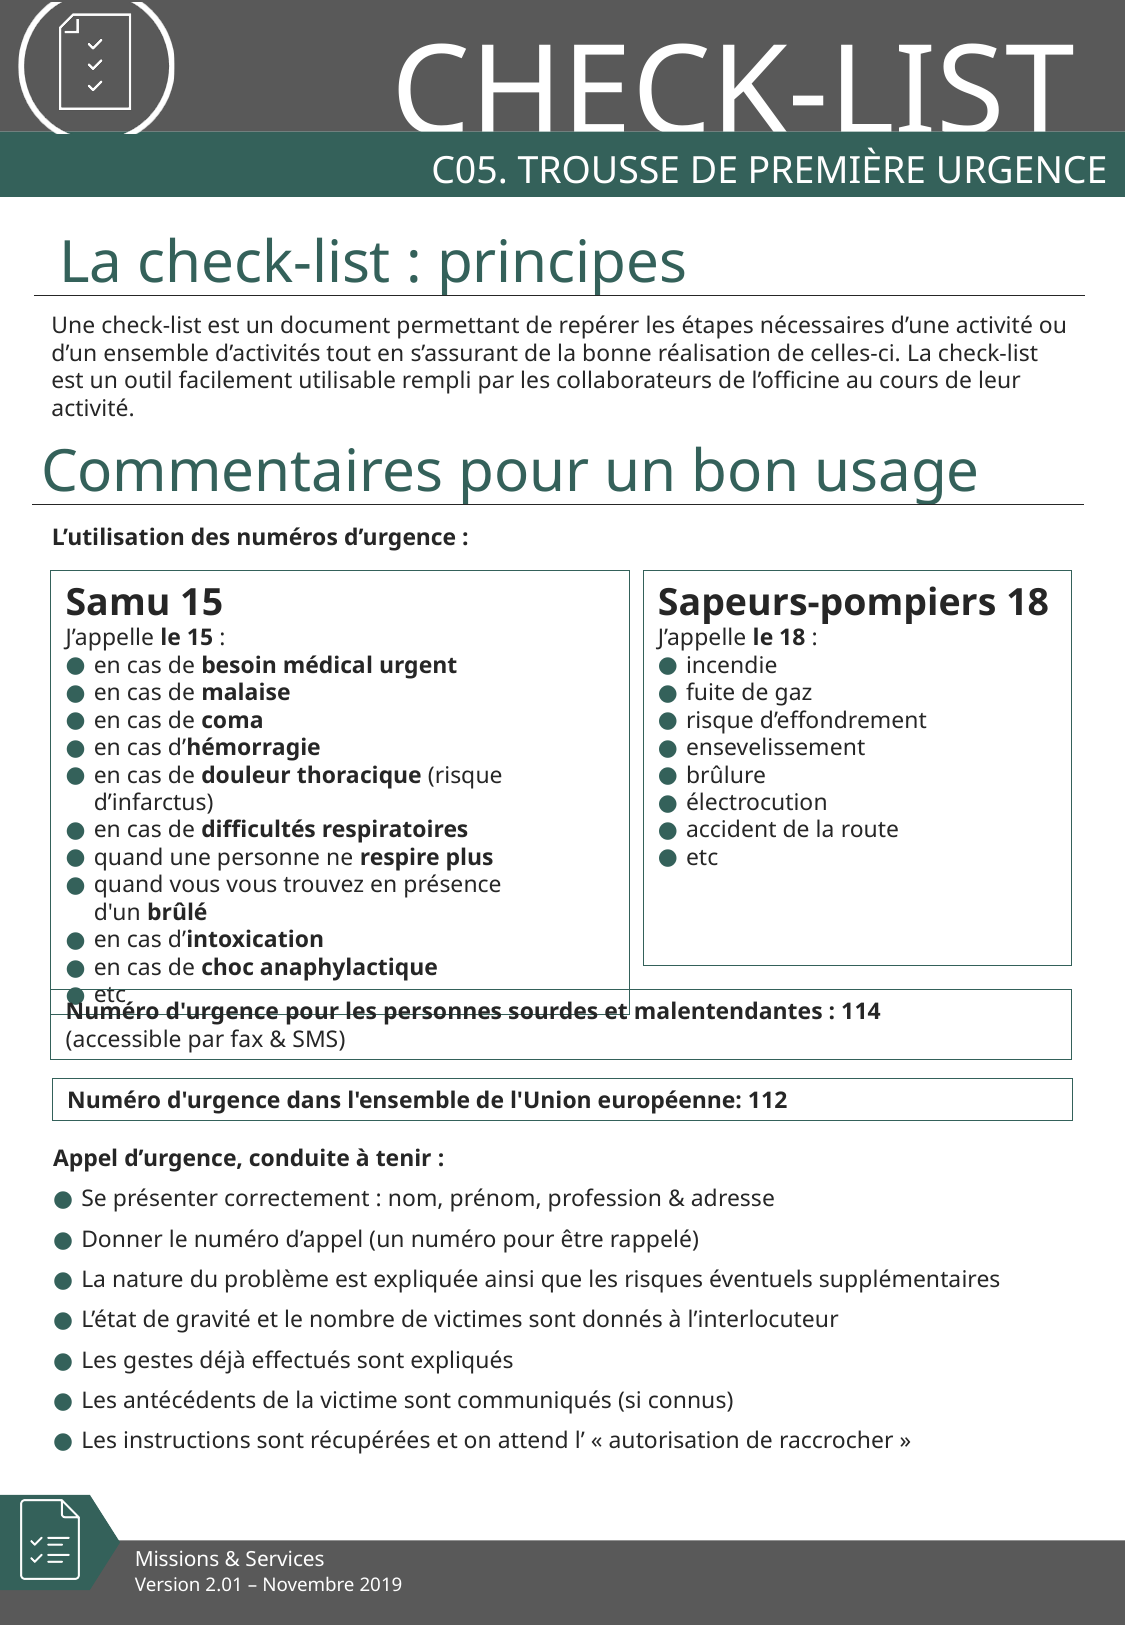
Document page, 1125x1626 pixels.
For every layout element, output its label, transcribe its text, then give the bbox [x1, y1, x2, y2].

text_box Sapeurs-pompiers 18 J’appelle le 18 : incendie fuite de gaz risque d’effondrement ensevelissement brûlure électrocution accident de la route etc [643, 570, 1072, 966]
text_box Appel d’urgence, conduite à tenir : Se présenter correctement : nom, prénom, profession & adresse Donner le numéro d’appel (un numéro pour être rappelé) La nature du problème est expliquée ainsi que les risques éventuels supplémentaires L’état de gravité et le nombre de victimes sont donnés à l’interlocuteur Les gestes déjà effectués sont expliqués Les antécédents de la victime sont communiqués (si connus) Les instructions sont récupérées et on attend l’ « autorisation de raccrocher » [38, 1139, 1087, 1506]
title C05. trousse de première urgence [33, 142, 1123, 199]
list L’utilisation des numéros d’urgence : [36, 517, 1086, 574]
picture [20, 1499, 80, 1580]
text_box Numéro d'urgence dans l'ensemble de l'Union européenne: 112 [52, 1078, 1073, 1121]
text_box Samu 15 J’appelle le 15 : en cas de besoin médical urgent en cas de malaise en cas de coma en cas d’hémorragie en cas de douleur thoracique (risque d’infarctus) en cas de difficultés respiratoires quand une personne ne respire plus quand vous vous trouvez en présence d'un brûlé en cas d’intoxication en cas de choc anaphylactique etc [50, 570, 630, 989]
picture [18, 2, 175, 134]
text_box Numéro d'urgence pour les personnes sourdes et malentendantes : 114 (accessible par fax & SMS) [50, 989, 1072, 1060]
